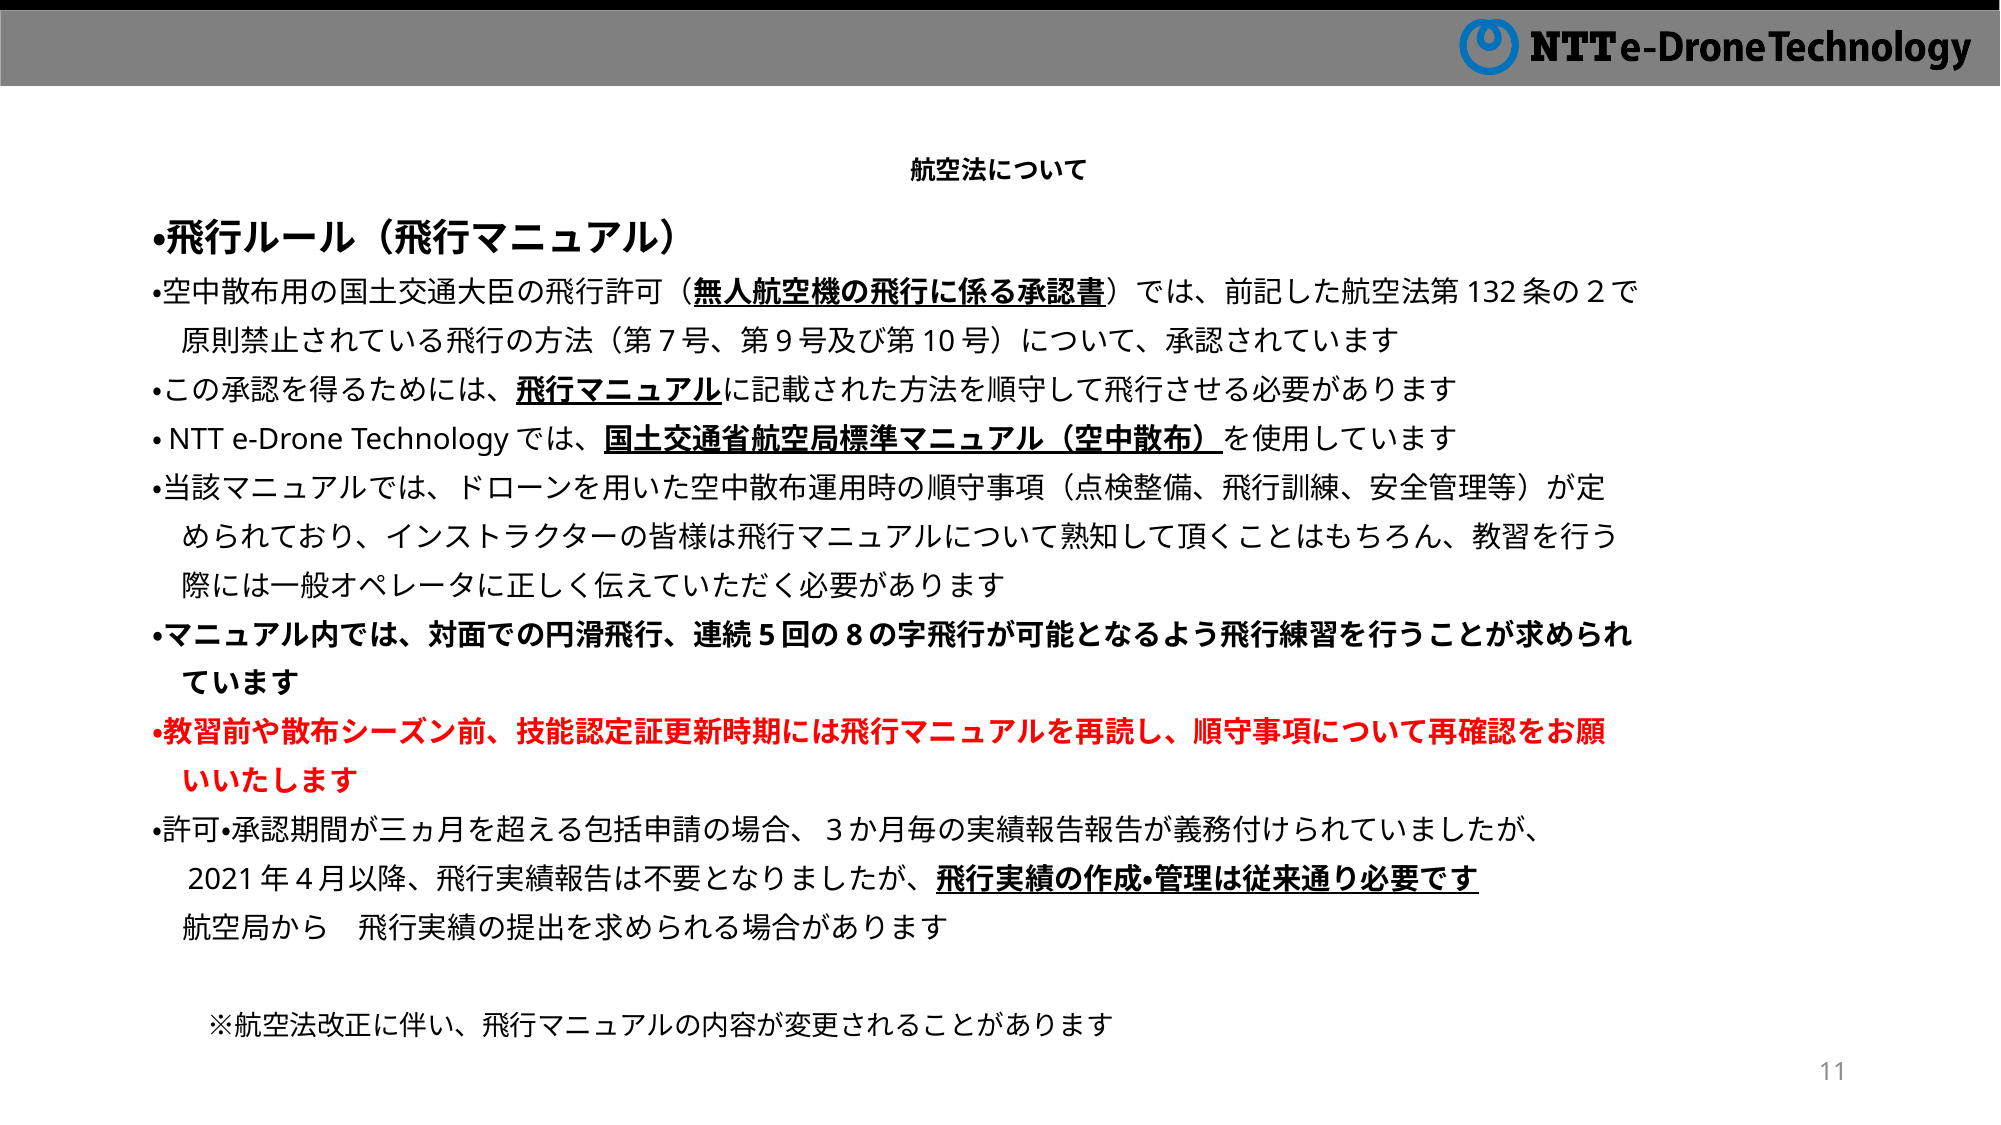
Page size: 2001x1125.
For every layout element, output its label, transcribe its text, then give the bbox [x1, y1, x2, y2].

picture [1430, 0, 2000, 96]
title 航空法について [137, 149, 1863, 225]
text_box [0, 11, 1430, 87]
list ・飛行ルール（飛行マニュアル） ・空中散布用の国土交通大臣の飛行許可（無人航空機の飛行に係る承認書）では、前記した航空法第132条の２で 原則禁止されている飛行の方法（第7号、第9号及び第10号）について、承認されています ・この承認を得るためには、飛行マニュアルに記載された方法を順守して飛行させる必要があります ・NTT e-Drone Technologyでは、国土交通省航空局標準マニュアル（空中散布）を使用しています ・当該マニュアルでは、ドローンを用いた空中散布運用時の順守事項（点検整備、飛行訓練、安全管理等）が定 められており、インストラクターの皆様は飛行マニュアルについて熟知して頂くことはもちろん、教習を行う 際には一般オペレータに正しく伝えていただく必要があります ・マニュアル内では、対面での円滑飛行、連続5回の8の字飛行が可能となるよう飛行練習を行うことが求められ ています ・教習前や散布シーズン前、技能認定証更新時期には飛行マニュアルを再読し、順守事項について再確認をお願 いいたします ・許可・承認期間が三ヵ月を超える包括申請の場合、3か月毎の実績報告報告が義務付けられていましたが、 2021年4月以降、飛行実績報告は不要となりましたが、飛行実績の作成・管理は従来通り必要です 航空局から 飛行実績の提出を求められる場合があります ※航空法改正に伴い、飛行マニュアルの内容が変更されることがあります [137, 225, 1863, 1056]
text_box [0, 0, 1430, 11]
slide_number 11 [1412, 1042, 1863, 1103]
